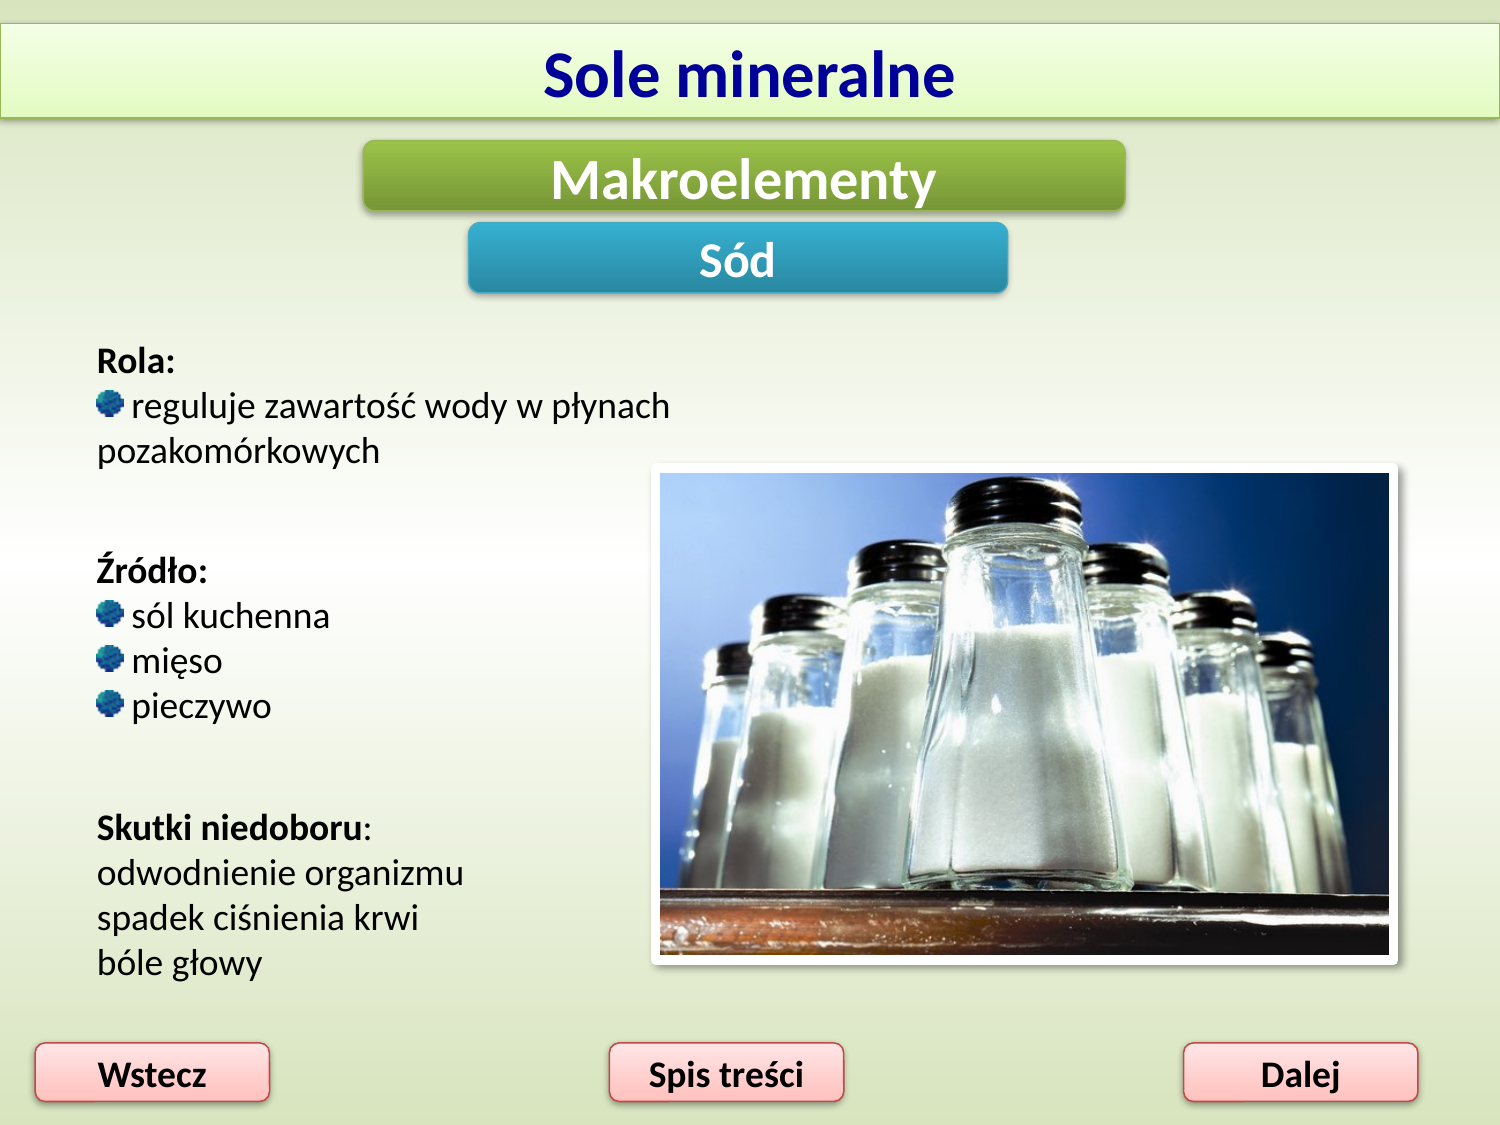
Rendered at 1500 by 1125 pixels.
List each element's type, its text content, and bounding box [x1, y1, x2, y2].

picture [96, 390, 124, 417]
text_box Źródło: sól kuchenna mięso pieczywo [81, 538, 652, 734]
text_box Sód [467, 221, 1009, 294]
text_box Spis treści [608, 1042, 845, 1103]
text_box Makroelementy [362, 139, 1126, 212]
text_box Wstecz [34, 1042, 271, 1103]
picture [96, 600, 124, 627]
text_box Skutki niedoboru: odwodnienie organizmu spadek ciśnienia krwi bóle głowy [82, 750, 868, 1125]
text_box Sole mineralne [0, 23, 1500, 119]
text_box Dalej [1182, 1042, 1419, 1103]
text_box [653, 466, 1396, 962]
text_box Rola: reguluje zawartość wody w płynach pozakomórkowych [82, 328, 903, 479]
picture [96, 690, 124, 717]
picture [96, 645, 124, 672]
